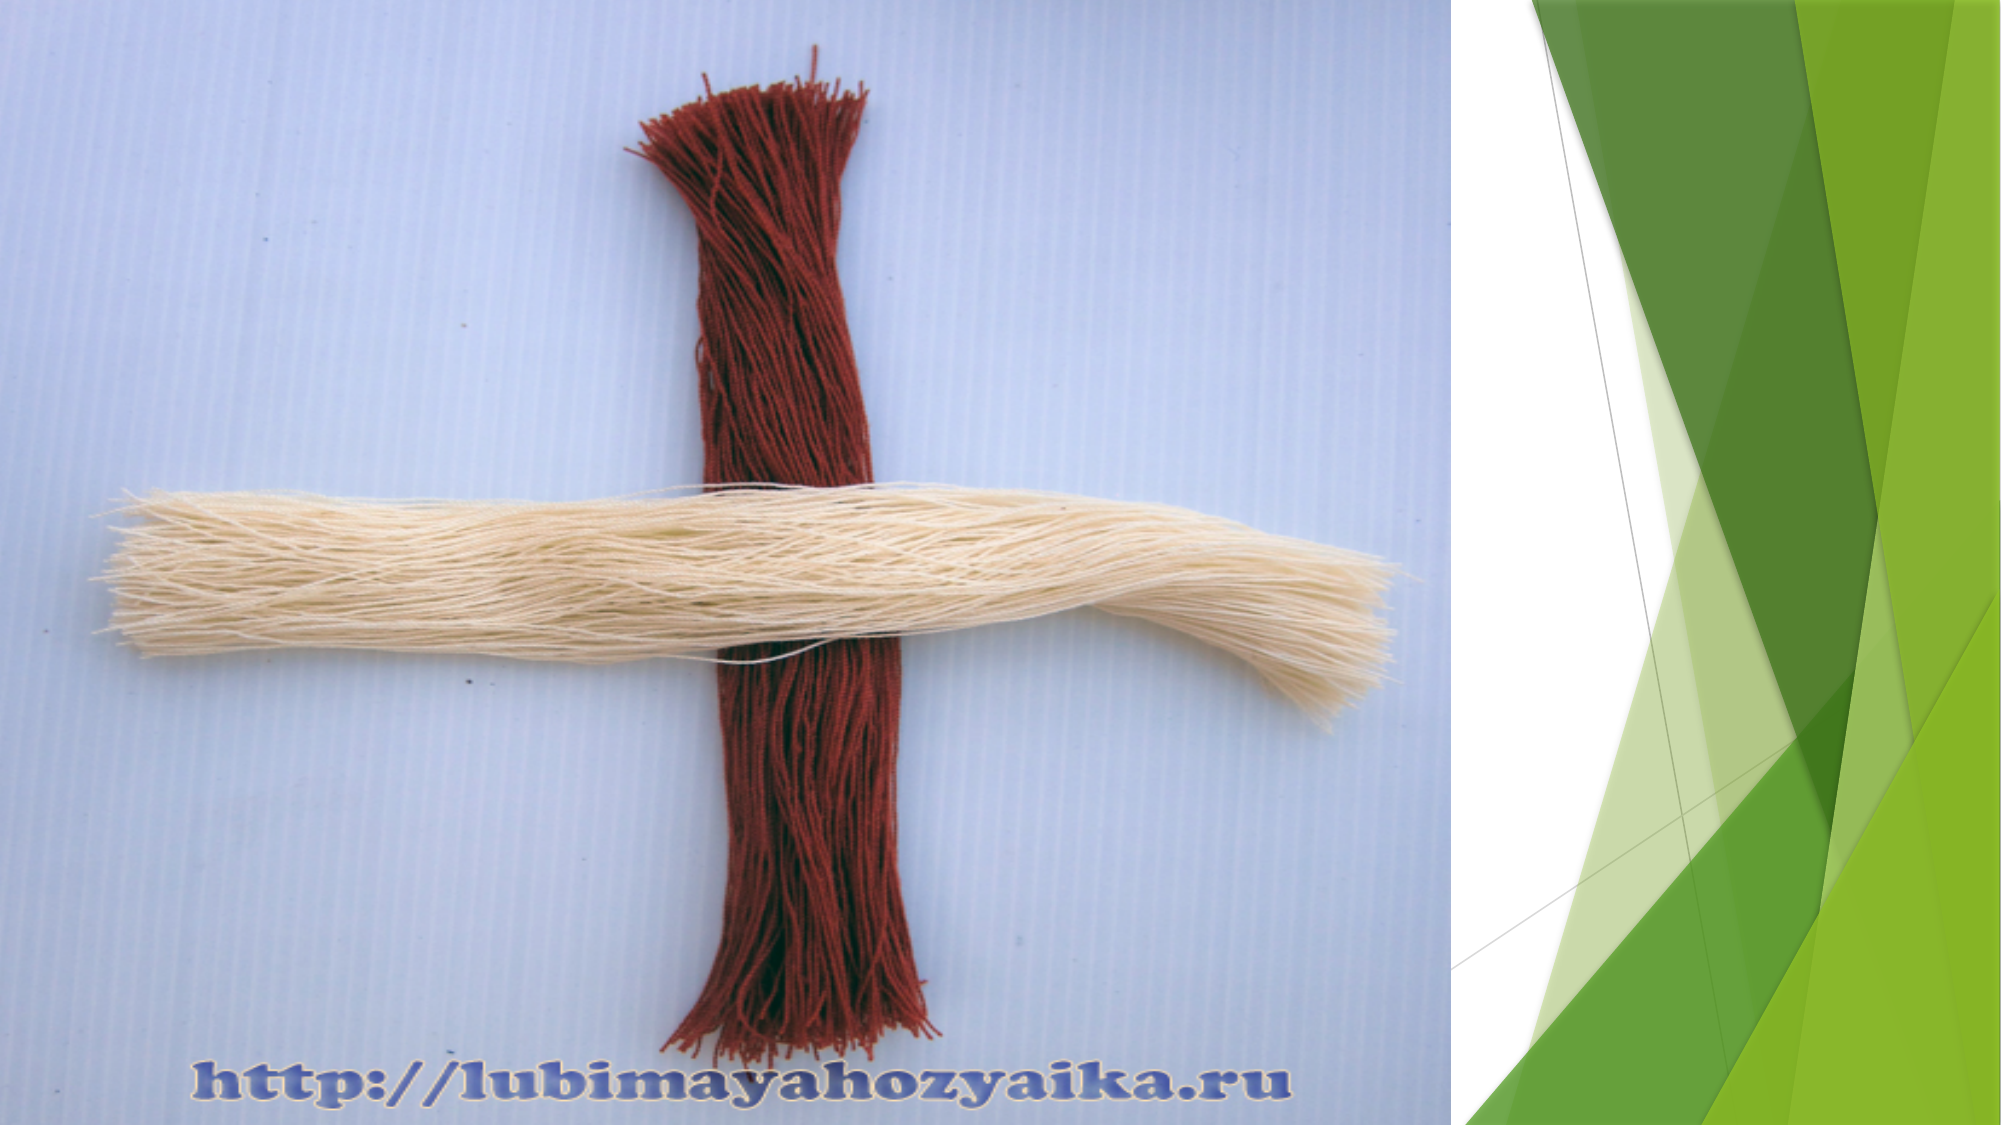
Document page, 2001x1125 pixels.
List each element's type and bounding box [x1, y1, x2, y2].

list [0, 0, 1452, 1125]
